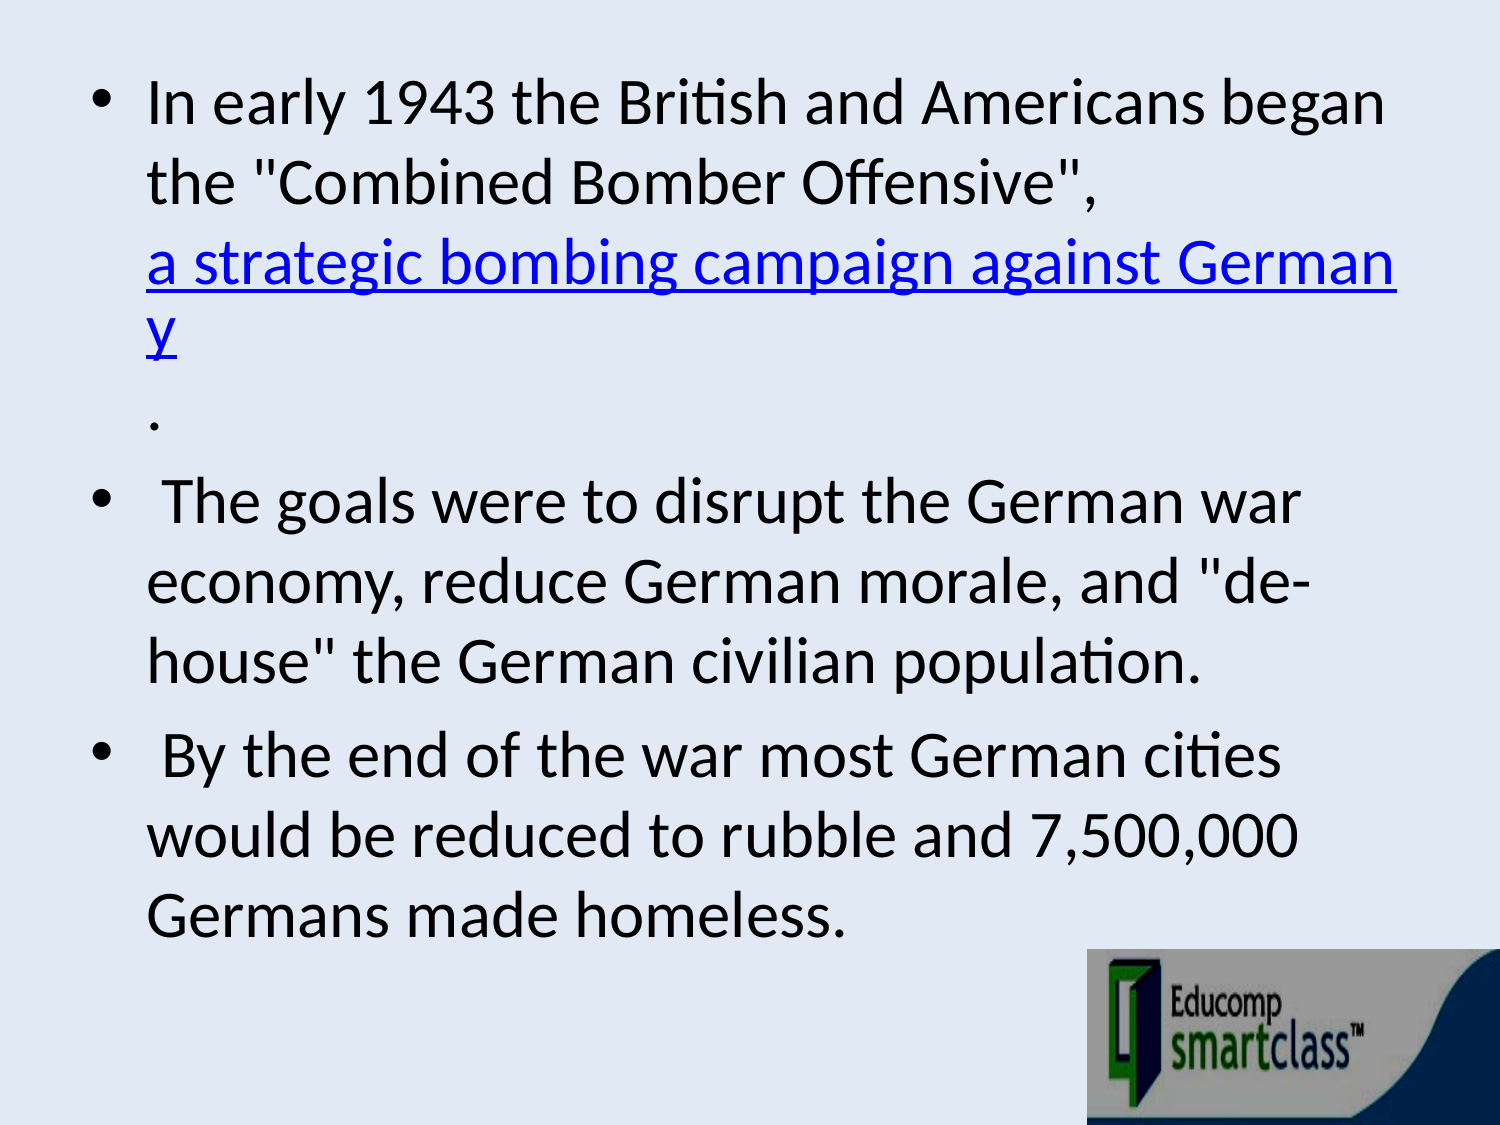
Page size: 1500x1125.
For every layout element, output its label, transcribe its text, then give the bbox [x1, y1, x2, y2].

list In early 1943 the British and Americans began the "Combined Bomber Offensive", a strategic bombing campaign against Germany. The goals were to disrupt the German war economy, reduce German morale, and "de-house" the German civilian population. By the end of the war most German cities would be reduced to rubble and 7,500,000 Germans made homeless. [75, 50, 1425, 1005]
picture [1087, 949, 1500, 1125]
